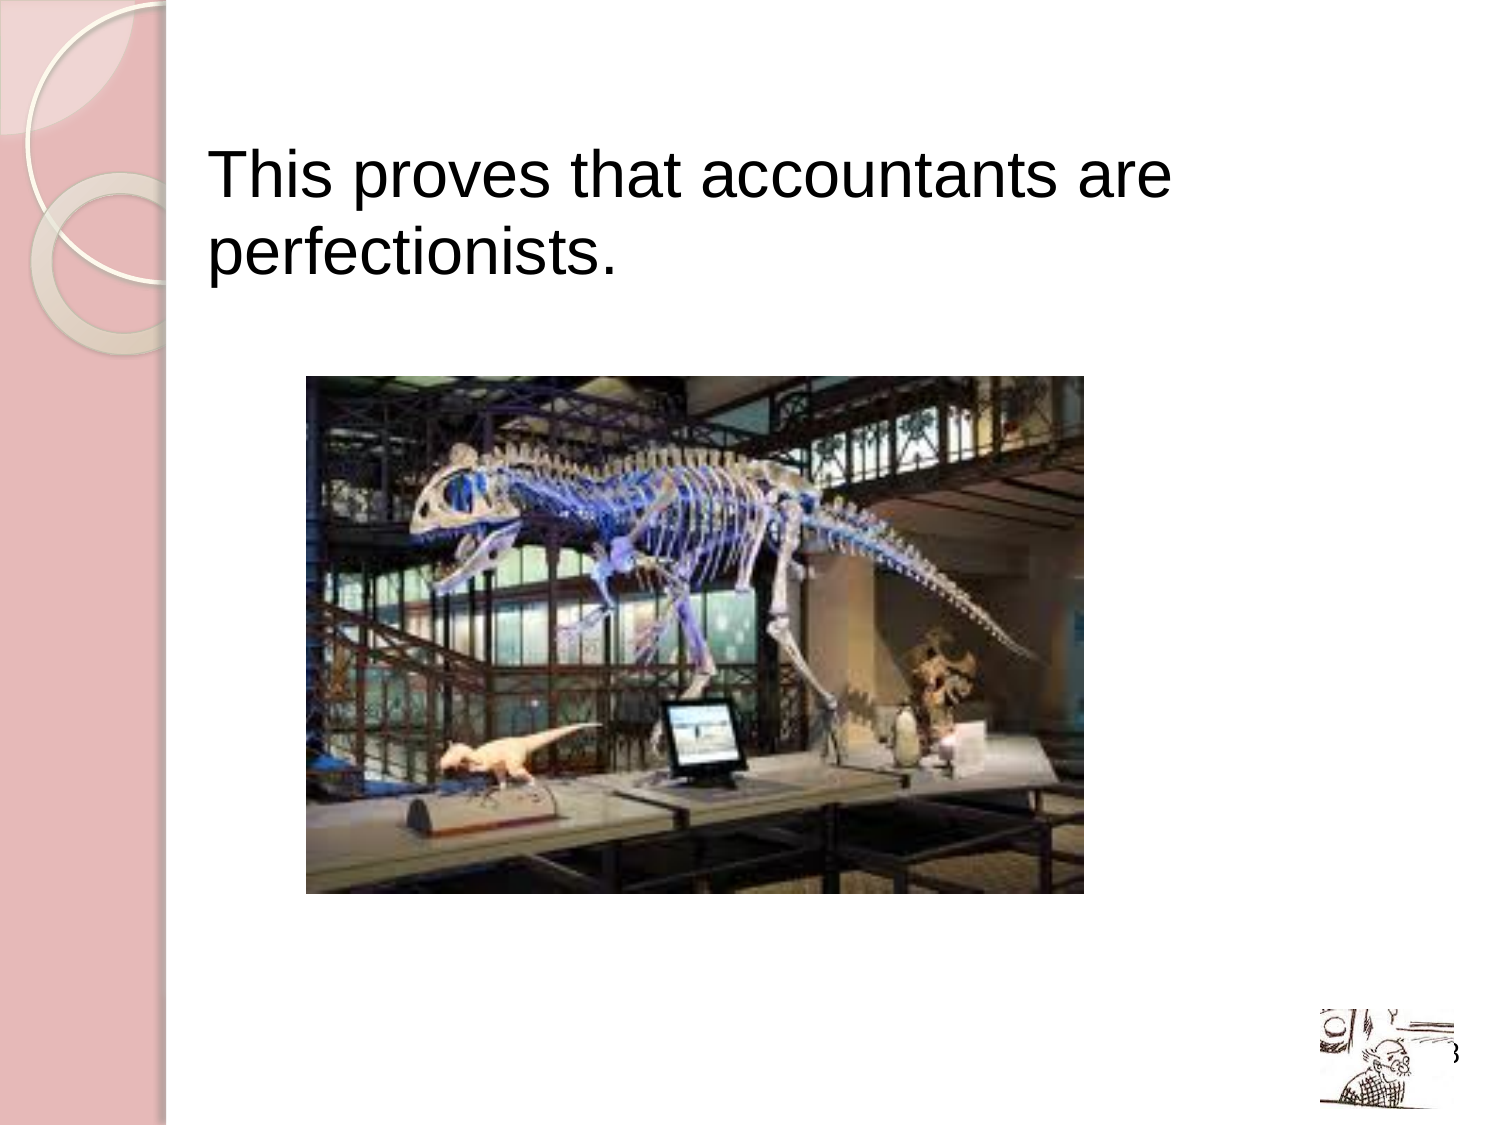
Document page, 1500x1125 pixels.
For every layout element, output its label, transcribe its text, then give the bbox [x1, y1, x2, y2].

picture [306, 375, 1084, 894]
slide_number 38 [1413, 1034, 1488, 1113]
text_box This proves that accountants are perfectionists. [193, 138, 1209, 295]
picture [1320, 1009, 1454, 1109]
